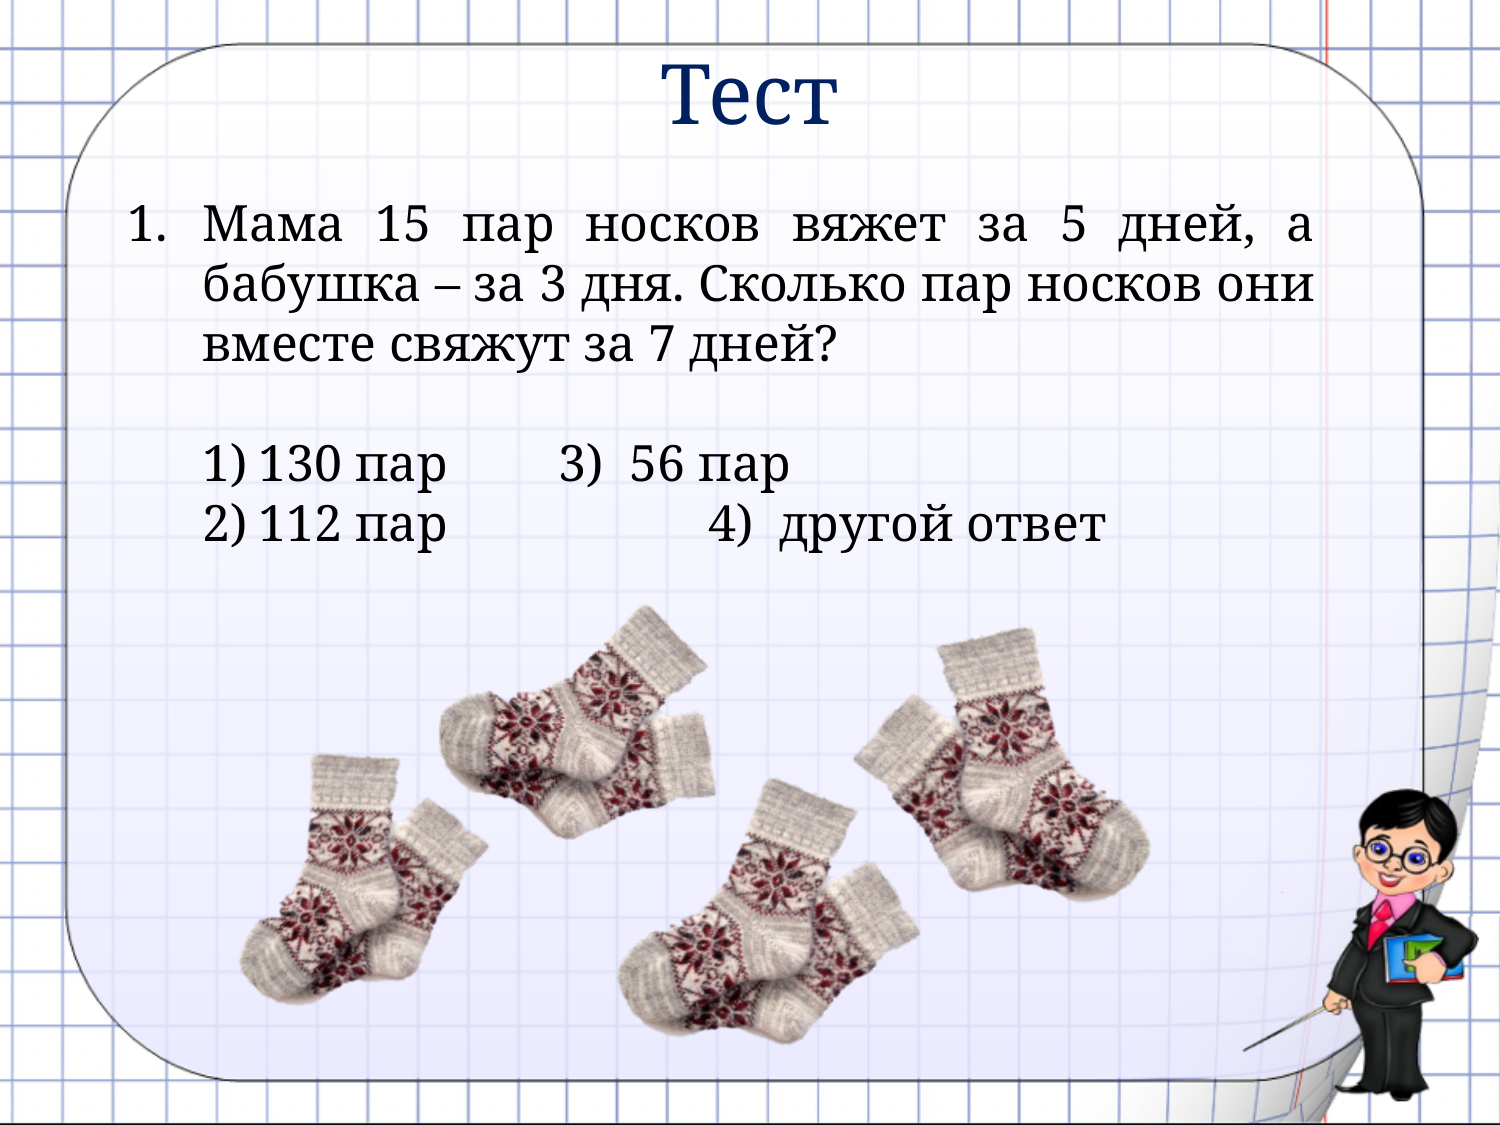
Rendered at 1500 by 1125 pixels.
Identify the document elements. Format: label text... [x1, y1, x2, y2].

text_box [192, 597, 1192, 1069]
title Тест [75, 44, 1425, 149]
text_box Мама 15 пар носков вяжет за 5 дней, а бабушка – за 3 дня. Сколько пар носков они вместе свяжут за 7 дней? 130 пар 3) 56 пар 112 пар 4) другой ответ [112, 184, 1330, 740]
picture [0, 0, 1500, 1125]
